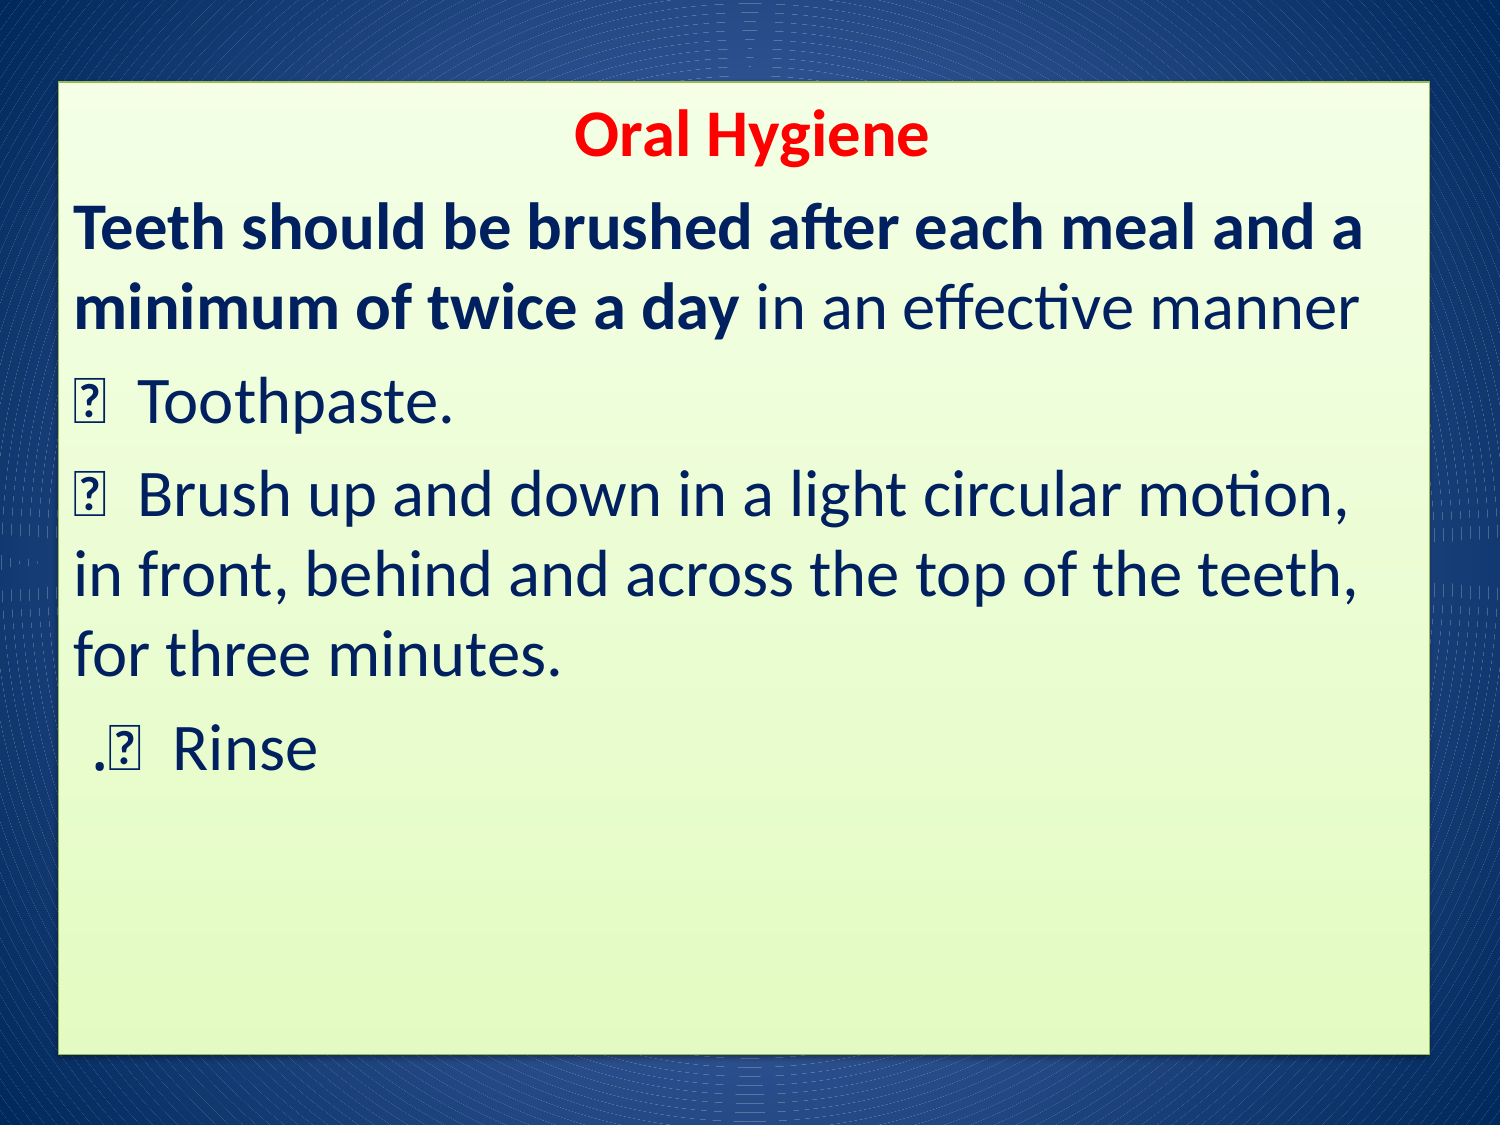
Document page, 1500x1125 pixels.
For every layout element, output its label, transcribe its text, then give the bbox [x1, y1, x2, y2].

subtitle Oral Hygiene Teeth should be brushed after each meal and a minimum of twice a day in an effective manner  Toothpaste.  Brush up and down in a light circular motion, in front, behind and across the top of the teeth, for three minutes.  Rinse. [58, 81, 1430, 1055]
